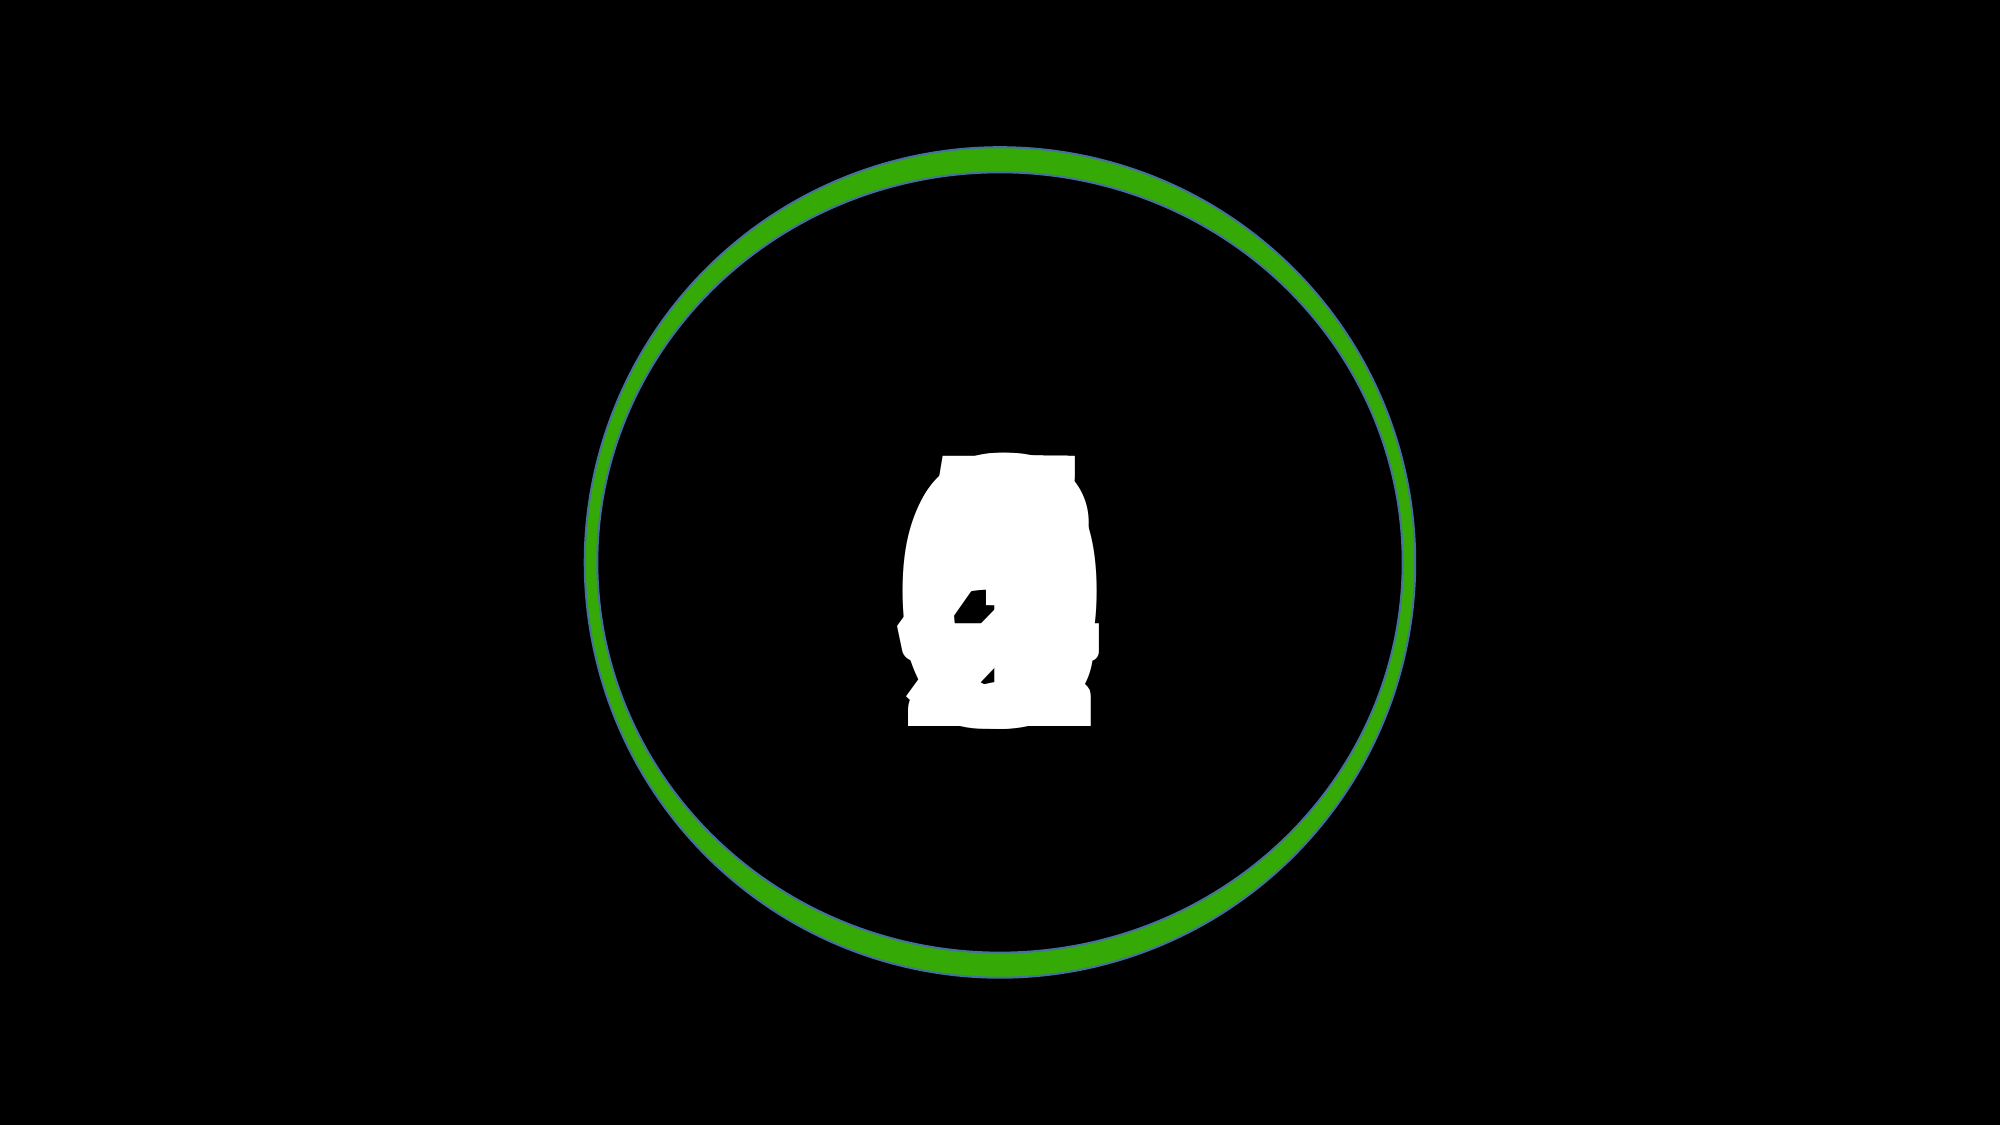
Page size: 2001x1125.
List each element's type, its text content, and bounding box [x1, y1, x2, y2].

text_box 0 [880, 302, 1120, 818]
text_box [596, 171, 1404, 954]
text_box [583, 146, 1417, 979]
